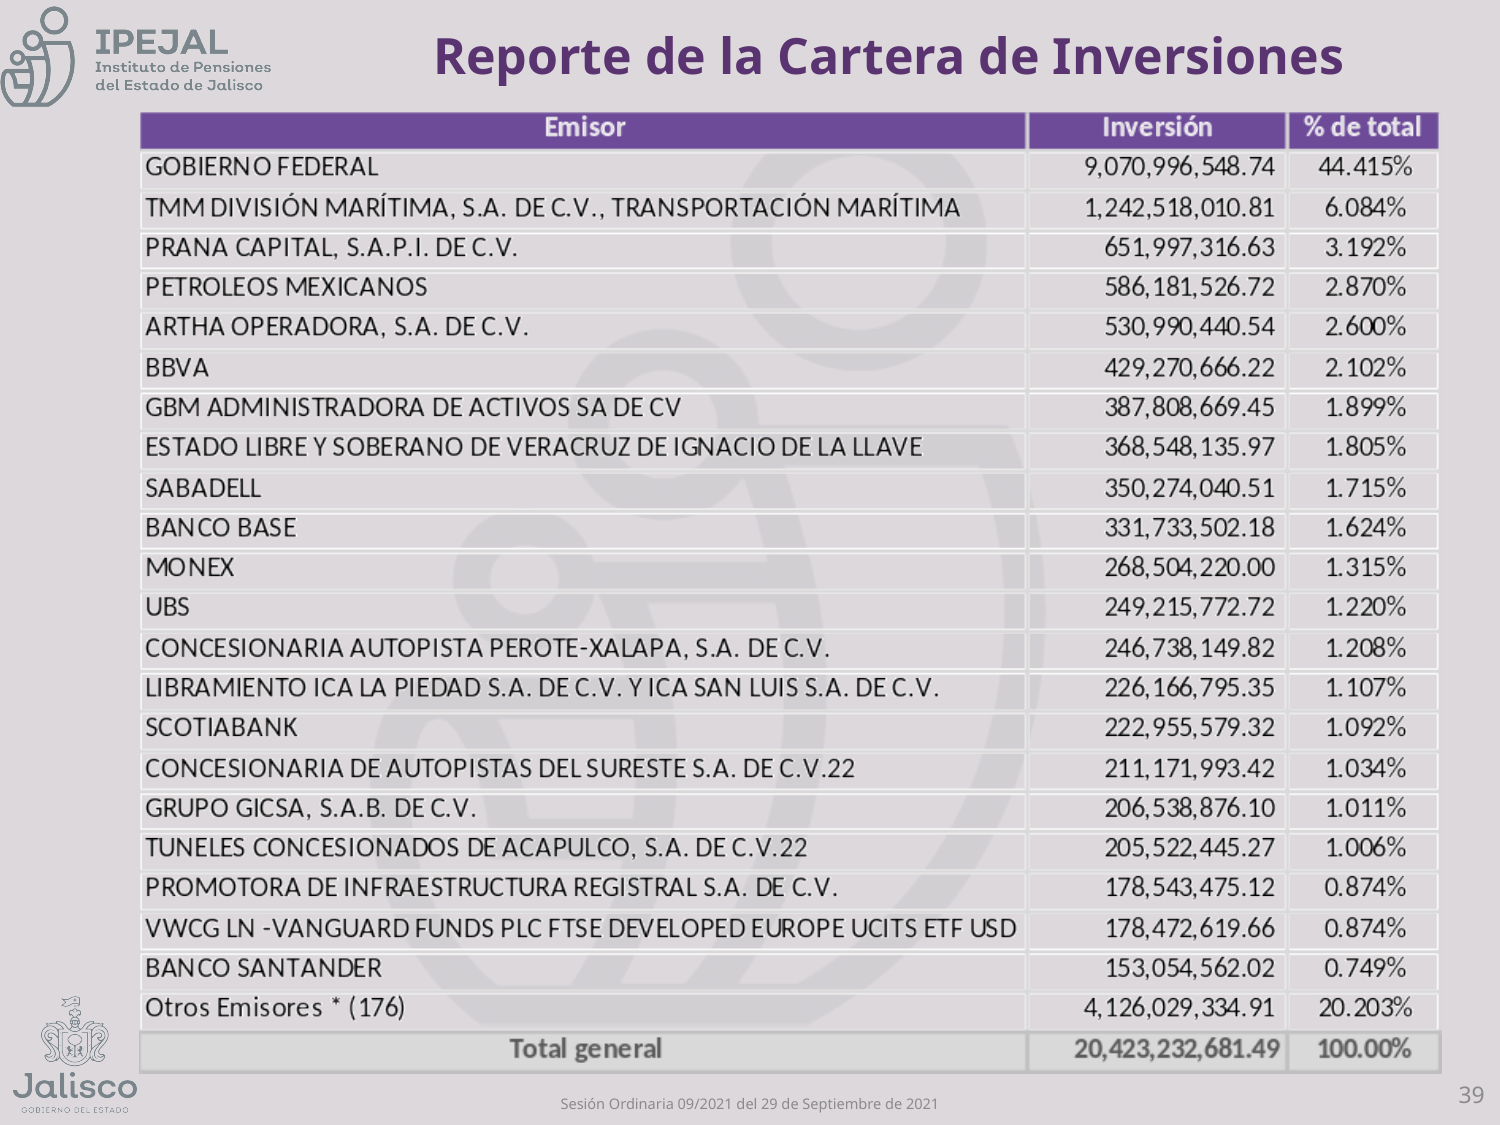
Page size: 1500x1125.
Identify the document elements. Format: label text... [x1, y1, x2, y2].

picture [0, 110, 1442, 1125]
picture [0, 6, 271, 107]
slide_number 39 [1411, 1066, 1500, 1125]
text_box Reporte de la Cartera de Inversiones [277, 23, 1500, 149]
footer Sesión Ordinaria 09/2021 del 29 de Septiembre de 2021 [472, 1087, 1028, 1125]
